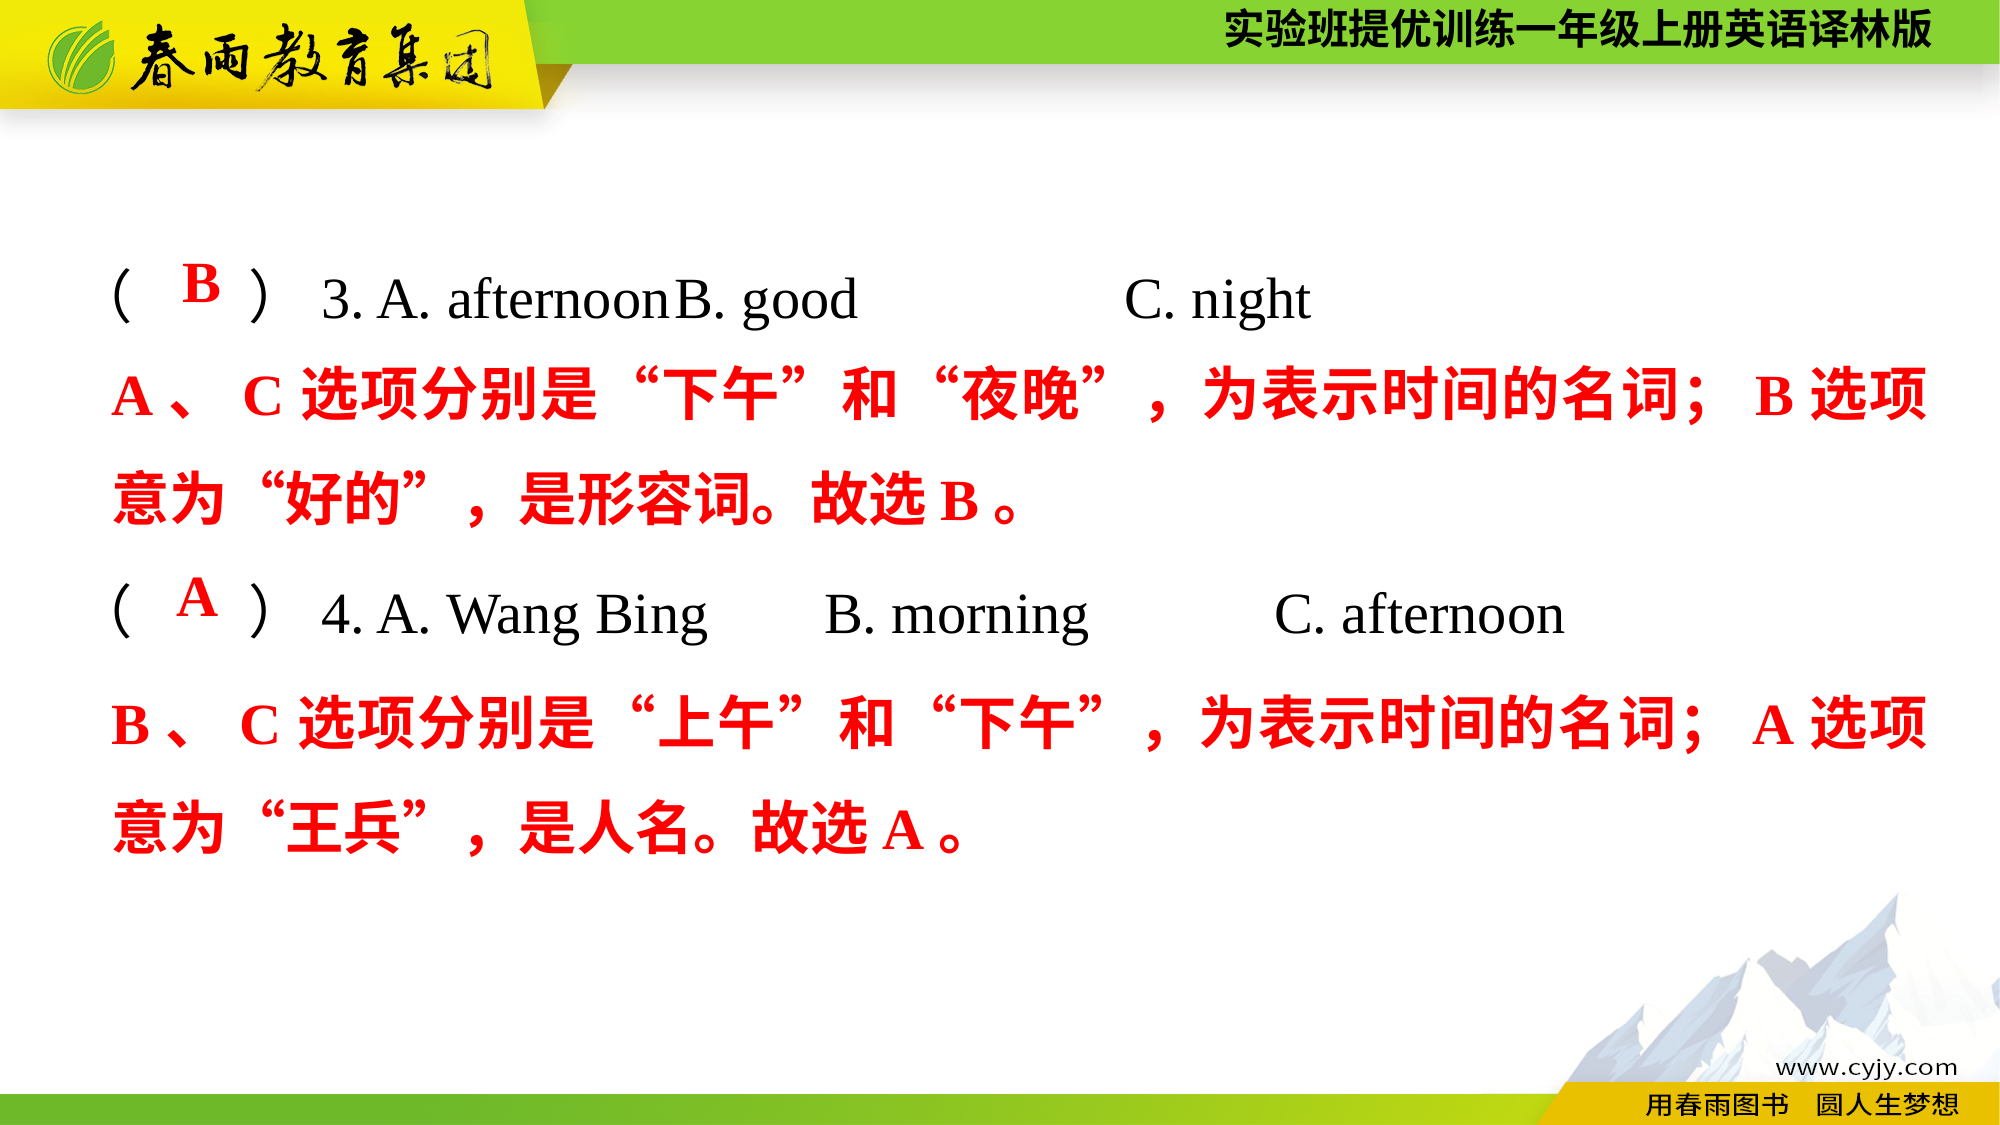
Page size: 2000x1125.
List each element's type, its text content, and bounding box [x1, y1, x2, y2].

text_box A、C选项分别是“下午”和“夜晚”，为表示时间的名词；B选项意为“好的”，是形容词。故选B。 [96, 314, 1944, 540]
picture [0, 0, 2000, 1125]
text_box B、C选项分别是“上午”和“下午”，为表示时间的名词；A选项意为“王兵”，是人名。故选A。 [96, 643, 1944, 869]
list （ ）3. A. afternoon B. good C. night （ ）4. A. Wang Bing B. morning C. afternoon [59, 217, 1944, 657]
text_box A [161, 550, 234, 636]
text_box B [167, 236, 236, 321]
